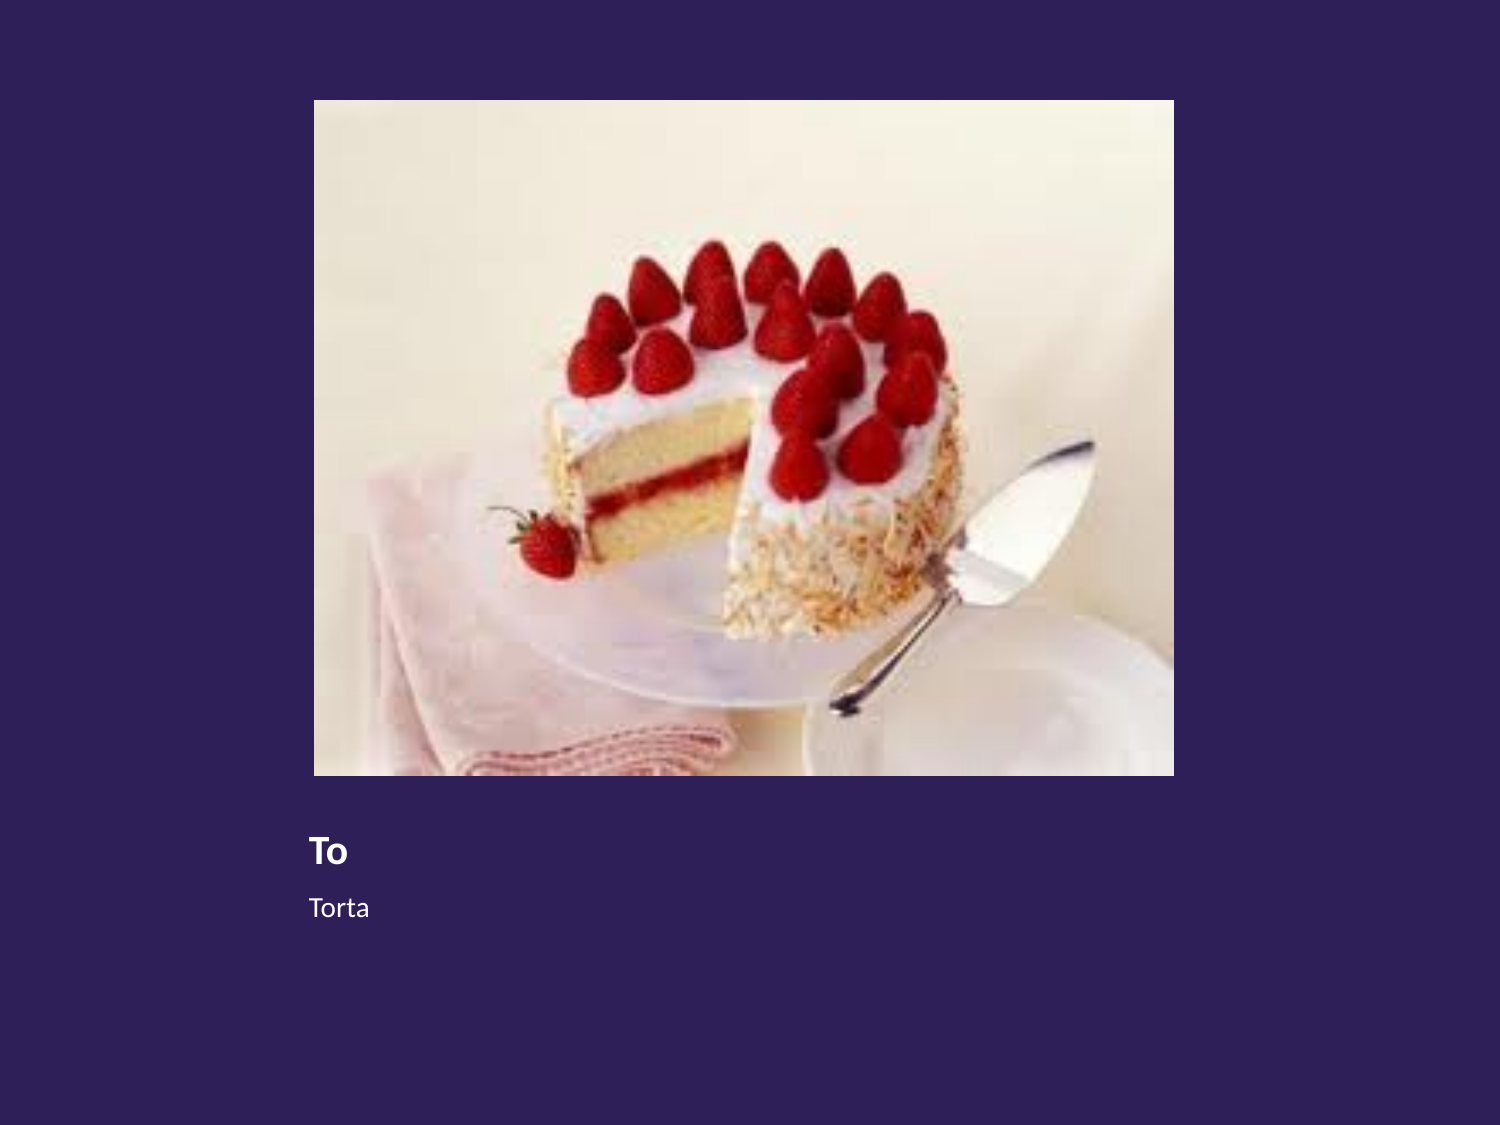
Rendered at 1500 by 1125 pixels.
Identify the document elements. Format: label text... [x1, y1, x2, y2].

title To [294, 787, 1194, 880]
list Torta [294, 880, 1194, 1013]
picture [293, 100, 1195, 776]
